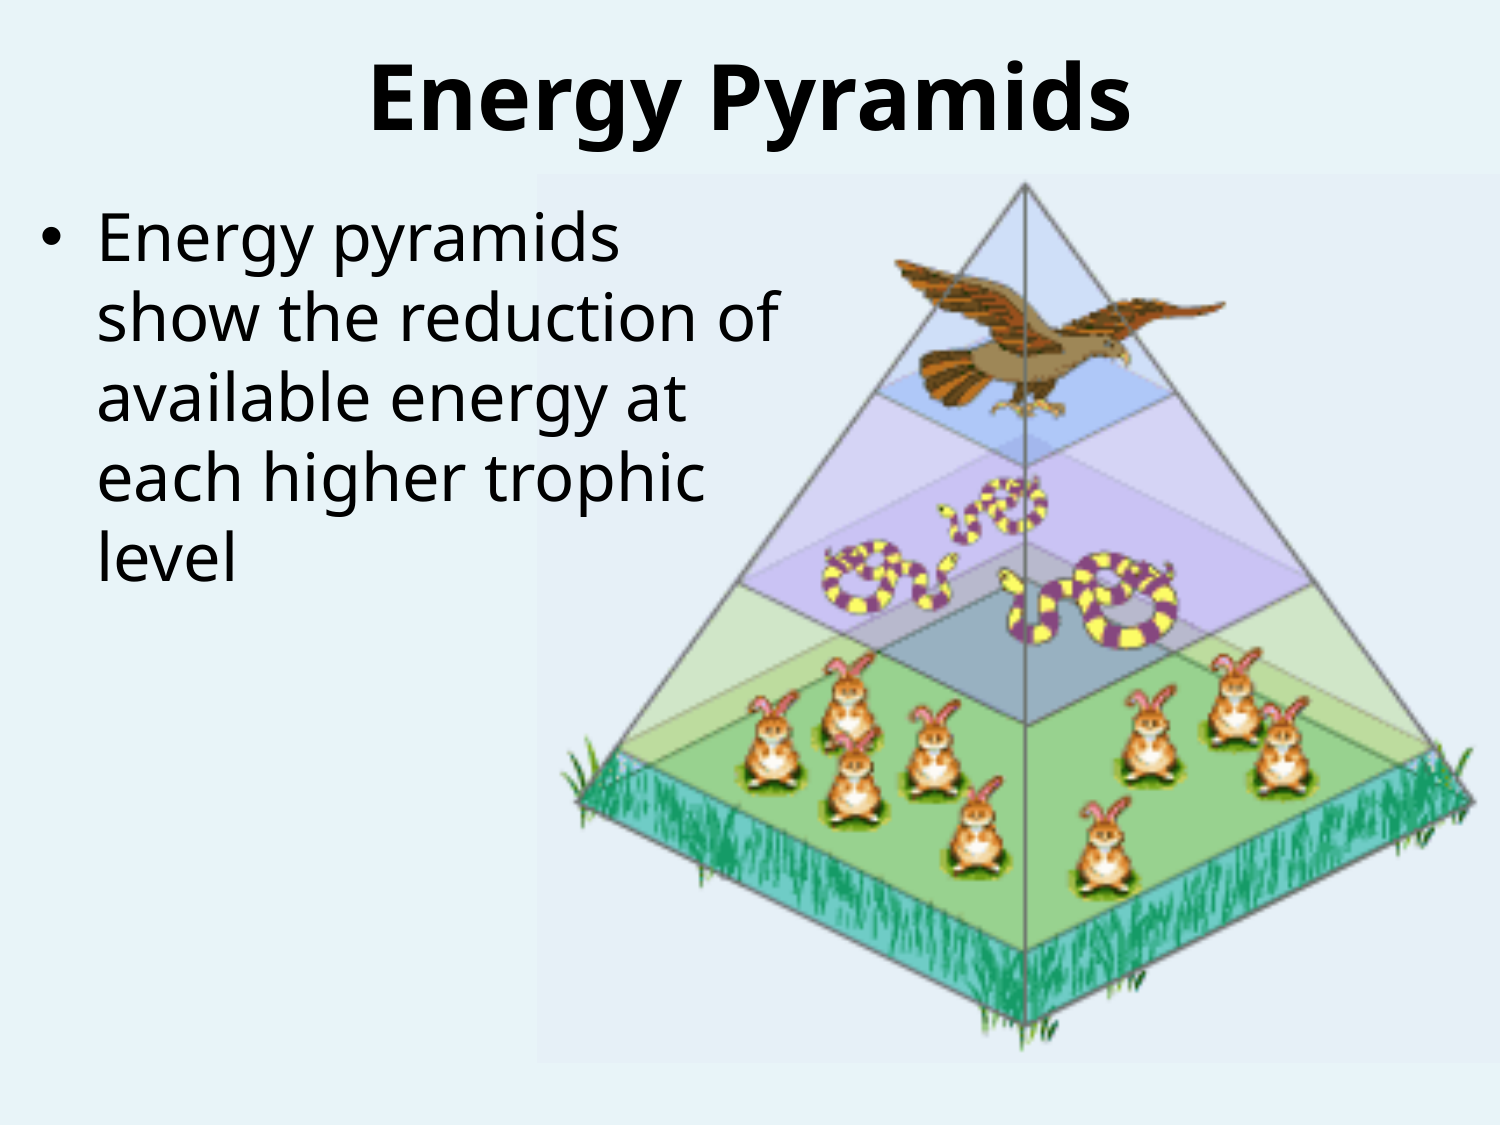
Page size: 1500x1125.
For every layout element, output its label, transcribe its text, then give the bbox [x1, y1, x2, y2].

list Energy pyramids show the reduction of available energy at each higher trophic level [24, 187, 532, 613]
title Energy Pyramids [75, 0, 1425, 187]
picture [537, 174, 1500, 1063]
